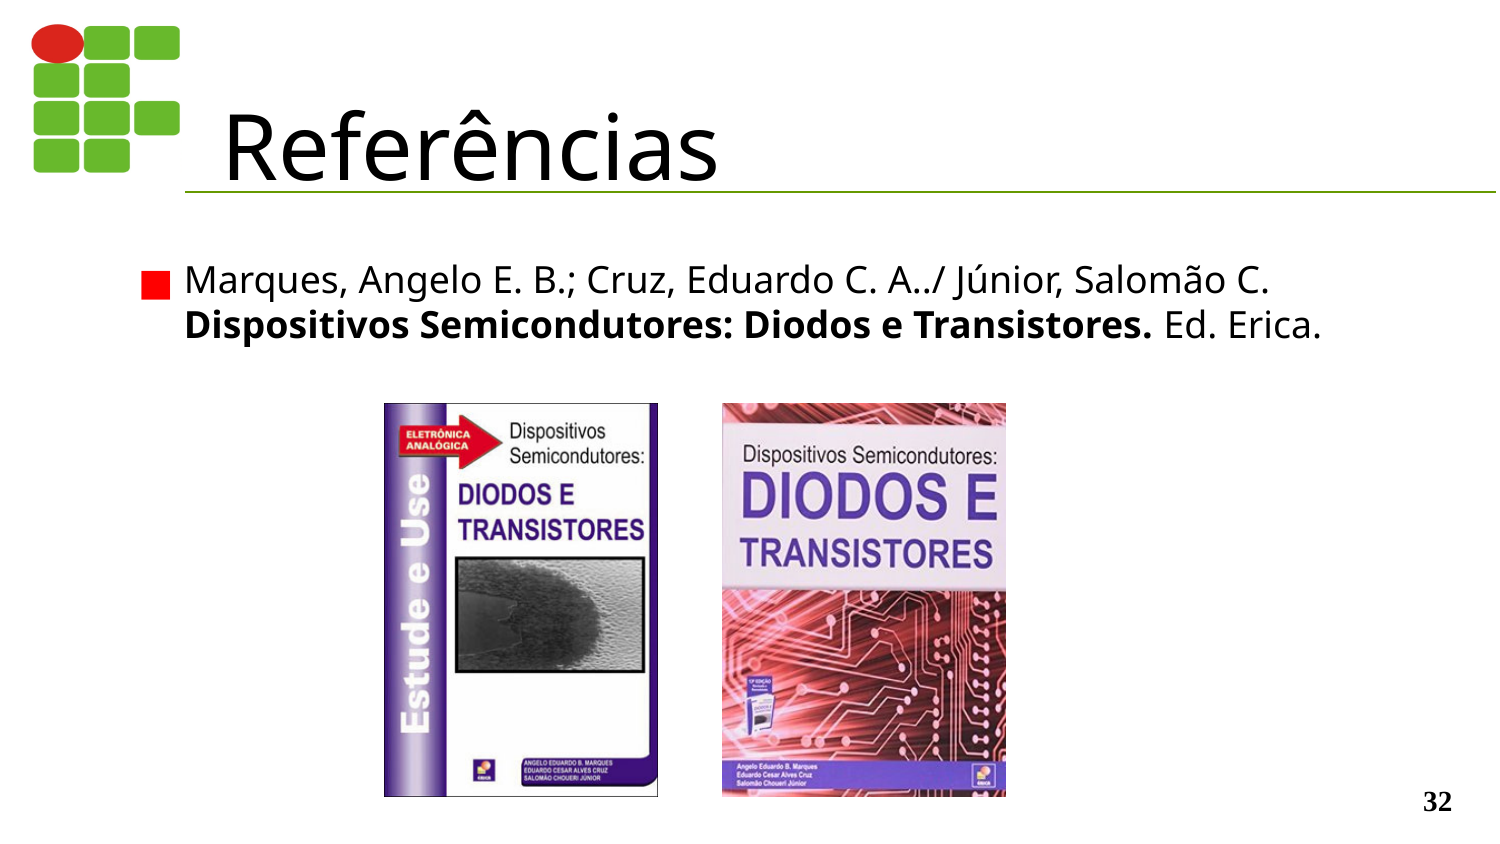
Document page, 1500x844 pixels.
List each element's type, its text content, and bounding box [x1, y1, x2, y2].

title Referências [206, 26, 1468, 207]
list Marques, Angelo E. B.; Cruz, Eduardo C. A../ Júnior, Salomão C. Dispositivos Semicondutores: Diodos e Transistores. Ed. Erica. [46, 248, 1469, 404]
text_box ‹#› [1155, 768, 1468, 825]
picture [29, 23, 182, 174]
picture [384, 403, 659, 797]
picture [722, 403, 1006, 797]
